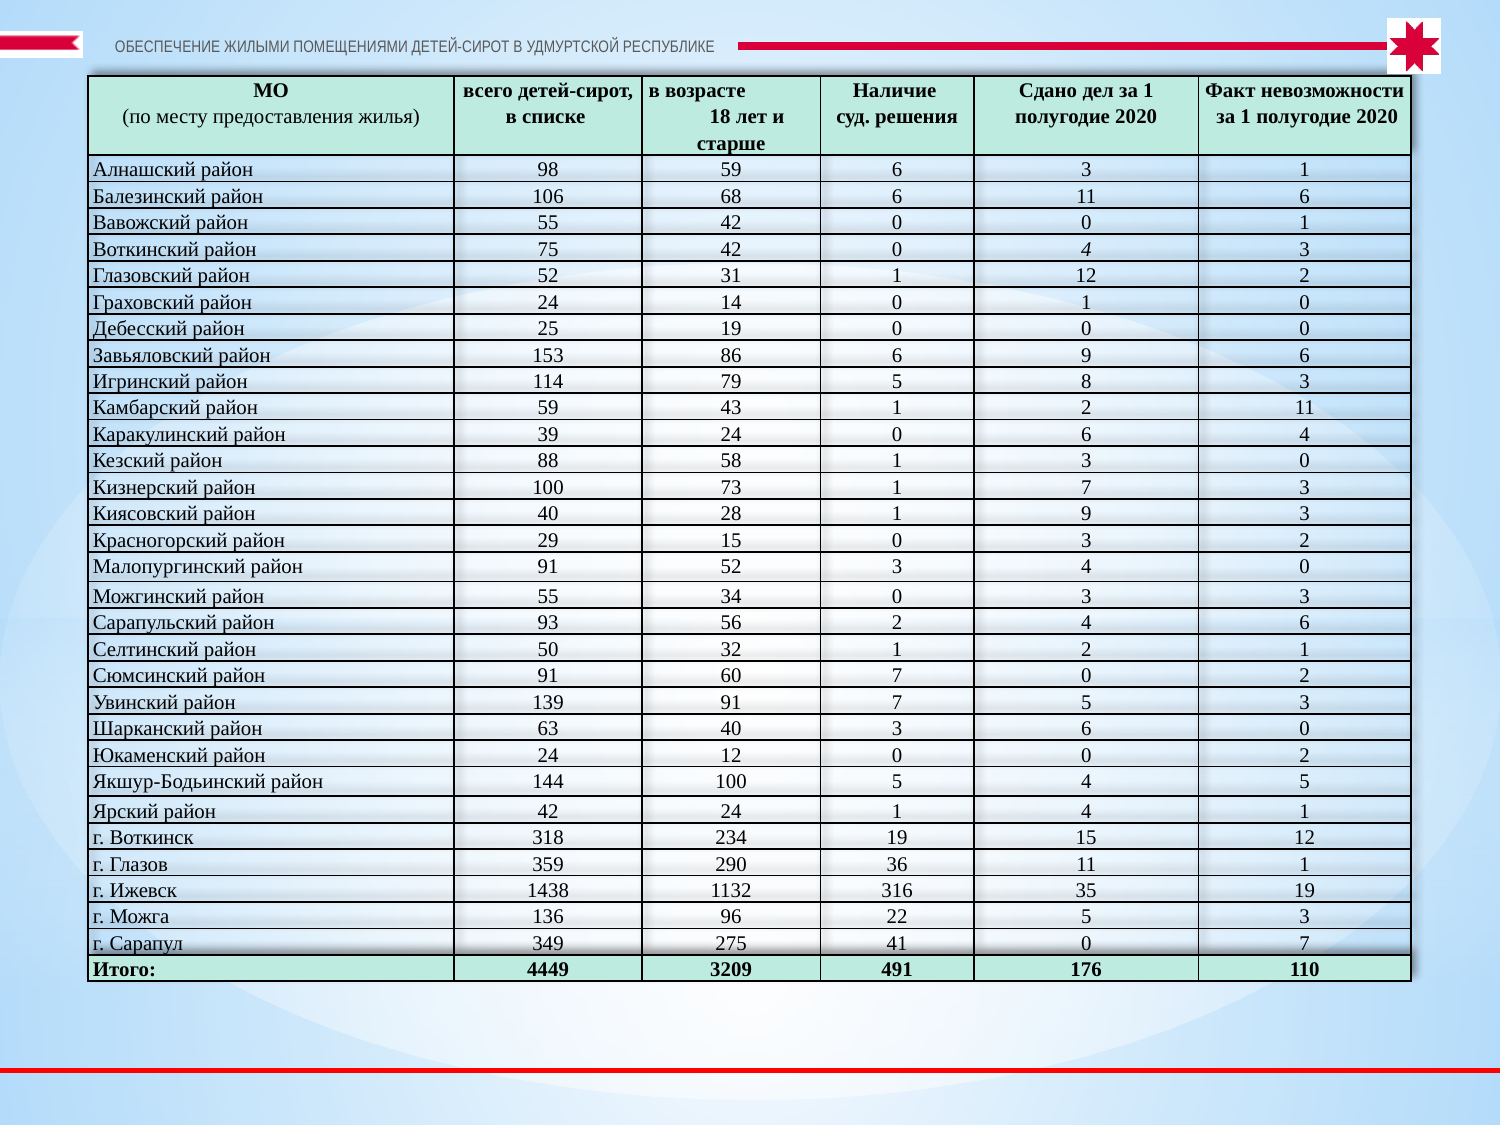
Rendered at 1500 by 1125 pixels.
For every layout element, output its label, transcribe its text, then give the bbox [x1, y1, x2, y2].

table_header МО (по месту предоставления жилья) [89, 77, 453, 154]
table_cell 136 [455, 903, 641, 928]
table_cell 1 [975, 288, 1198, 313]
table_cell Завьяловский район [89, 341, 453, 366]
table_cell 59 [455, 394, 641, 419]
table_cell 1 [1199, 209, 1410, 233]
table_cell 3 [1199, 582, 1410, 607]
table_cell 491 [821, 956, 973, 980]
table_cell 4 [975, 235, 1198, 260]
table_cell 5 [821, 767, 973, 795]
table_cell 0 [821, 582, 973, 607]
table_cell 3 [1199, 235, 1410, 260]
table_cell 6 [821, 182, 973, 207]
table_cell 4 [975, 767, 1198, 795]
table_cell Киясовский район [89, 500, 453, 524]
table_cell 110 [1199, 956, 1410, 980]
table_cell 55 [455, 209, 641, 233]
table_cell 58 [643, 447, 820, 472]
table_cell Юкаменский район [89, 741, 453, 766]
table_cell 14 [643, 288, 820, 313]
table_cell 3 [1199, 500, 1410, 524]
table_cell 75 [455, 235, 641, 260]
table_cell 73 [643, 473, 820, 498]
table_cell 100 [643, 767, 820, 795]
table_cell 32 [643, 635, 820, 660]
table_cell 24 [643, 420, 820, 445]
table_cell 3 [975, 447, 1198, 472]
table_cell Каракулинский район [89, 420, 453, 445]
table_cell 41 [821, 929, 973, 954]
table_cell 91 [455, 662, 641, 686]
picture [1387, 18, 1442, 74]
table_cell 316 [821, 876, 973, 901]
table_cell 31 [643, 262, 820, 286]
table_cell г. Сарапул [89, 929, 453, 954]
table_cell 0 [975, 315, 1198, 339]
table_cell 3 [1199, 368, 1410, 392]
table_cell 96 [643, 903, 820, 928]
table_cell 1 [1199, 156, 1410, 181]
table_cell Якшур-Бодьинский район [89, 767, 453, 795]
table_cell 98 [455, 156, 641, 181]
table_cell 12 [643, 741, 820, 766]
table_cell Вавожский район [89, 209, 453, 233]
table_cell 86 [643, 341, 820, 366]
table_cell 0 [975, 741, 1198, 766]
table_cell 34 [643, 582, 820, 607]
table_cell 3 [821, 715, 973, 739]
table_cell 6 [975, 420, 1198, 445]
table_cell 0 [1199, 288, 1410, 313]
table_cell 5 [821, 368, 973, 392]
table_cell Красногорский район [89, 526, 453, 551]
table_cell 11 [975, 182, 1198, 207]
table_header всего детей-сирот, в списке [455, 77, 641, 154]
table_cell 11 [1199, 394, 1410, 419]
table_cell 42 [643, 209, 820, 233]
table_cell 0 [821, 288, 973, 313]
table_cell Игринский район [89, 368, 453, 392]
table_cell Алнашский район [89, 156, 453, 181]
table_cell 0 [821, 209, 973, 233]
table_cell 60 [643, 662, 820, 686]
table_cell г. Глазов [89, 850, 453, 875]
table_cell 93 [455, 609, 641, 633]
table_cell 3 [975, 156, 1198, 181]
table_cell 2 [1199, 262, 1410, 286]
table_cell 144 [455, 767, 641, 795]
table_cell Ярский район [89, 797, 453, 822]
table_cell 106 [455, 182, 641, 207]
table_cell 4 [1199, 420, 1410, 445]
table_cell 3 [1199, 903, 1410, 928]
table_cell 4449 [455, 956, 641, 980]
table_cell Воткинский район [89, 235, 453, 260]
table_cell Граховский район [89, 288, 453, 313]
table_cell 2 [1199, 526, 1410, 551]
table_cell 1 [1199, 797, 1410, 822]
table_cell 0 [1199, 715, 1410, 739]
table_cell Дебесский район [89, 315, 453, 339]
table_cell 2 [975, 394, 1198, 419]
table_cell Сарапульский район [89, 609, 453, 633]
table_cell 55 [455, 582, 641, 607]
table_cell 0 [821, 526, 973, 551]
table_cell 24 [455, 288, 641, 313]
table_cell г. Ижевск [89, 876, 453, 901]
table_cell Малопургинский район [89, 553, 453, 581]
table_cell 5 [975, 903, 1198, 928]
table_cell 39 [455, 420, 641, 445]
table_cell 0 [975, 209, 1198, 233]
table_header Наличие суд. решения [821, 77, 973, 154]
table_cell 42 [643, 235, 820, 260]
table_cell 40 [455, 500, 641, 524]
table_cell 59 [643, 156, 820, 181]
table_cell 1 [1199, 850, 1410, 875]
table_cell 7 [975, 473, 1198, 498]
table_cell 0 [1199, 553, 1410, 581]
table_cell 91 [455, 553, 641, 581]
table_cell Увинский район [89, 688, 453, 713]
table_cell 19 [1199, 876, 1410, 901]
table_cell 0 [821, 741, 973, 766]
table_cell 349 [455, 929, 641, 954]
table_cell 63 [455, 715, 641, 739]
table_cell 12 [975, 262, 1198, 286]
table_cell 100 [455, 473, 641, 498]
table_cell 52 [455, 262, 641, 286]
table_cell 6 [1199, 182, 1410, 207]
table_cell 1438 [455, 876, 641, 901]
table_cell 22 [821, 903, 973, 928]
table_cell Шарканский район [89, 715, 453, 739]
table_cell 79 [643, 368, 820, 392]
table_cell 36 [821, 850, 973, 875]
table_cell Кизнерский район [89, 473, 453, 498]
table_cell Камбарский район [89, 394, 453, 419]
table_cell 24 [455, 741, 641, 766]
table_cell 8 [975, 368, 1198, 392]
table_header Факт невозможности за 1 полугодие 2020 [1199, 77, 1410, 154]
table_cell Глазовский район [89, 262, 453, 286]
table_cell 0 [975, 662, 1198, 686]
table_cell 176 [975, 956, 1198, 980]
text_box ОБЕСПЕЧЕНИЕ ЖИЛЫМИ ПОМЕЩЕНИЯМИ ДЕТЕЙ-СИРОТ В УДМУРТСКОЙ РЕСПУБЛИКЕ [100, 28, 759, 63]
table_cell 7 [821, 688, 973, 713]
table_cell Итого: [89, 956, 453, 980]
table_cell 6 [1199, 609, 1410, 633]
table_cell Кезский район [89, 447, 453, 472]
table_cell 1 [821, 262, 973, 286]
table_cell 19 [821, 824, 973, 848]
table_cell 3 [1199, 473, 1410, 498]
table_cell 35 [975, 876, 1198, 901]
table_cell 290 [643, 850, 820, 875]
table_cell 50 [455, 635, 641, 660]
table_cell 0 [821, 315, 973, 339]
table_cell 1 [821, 473, 973, 498]
table_cell Можгинский район [89, 582, 453, 607]
table_cell 28 [643, 500, 820, 524]
table_cell 25 [455, 315, 641, 339]
table_cell 4 [975, 553, 1198, 581]
table_cell 359 [455, 850, 641, 875]
table_cell 4 [975, 609, 1198, 633]
table_cell 318 [455, 824, 641, 848]
table_cell г. Воткинск [89, 824, 453, 848]
table_cell 3 [1199, 688, 1410, 713]
table_cell 1 [821, 500, 973, 524]
table_cell 139 [455, 688, 641, 713]
table_cell 43 [643, 394, 820, 419]
table_cell 7 [1199, 929, 1410, 954]
table_cell г. Можга [89, 903, 453, 928]
table_cell 9 [975, 500, 1198, 524]
table_cell 3209 [643, 956, 820, 980]
table_cell 42 [455, 797, 641, 822]
table_cell 0 [821, 420, 973, 445]
table_cell 19 [643, 315, 820, 339]
table_cell 5 [975, 688, 1198, 713]
table_cell 56 [643, 609, 820, 633]
table_cell 24 [643, 797, 820, 822]
table_cell 68 [643, 182, 820, 207]
table_cell 275 [643, 929, 820, 954]
table_cell 0 [1199, 315, 1410, 339]
table_cell 1 [821, 797, 973, 822]
table_cell Сюмсинский район [89, 662, 453, 686]
table_cell 5 [1199, 767, 1410, 795]
table_cell 1 [821, 635, 973, 660]
table_cell 91 [643, 688, 820, 713]
table_header в возрасте 18 лет и старше [643, 77, 820, 154]
table_cell 40 [643, 715, 820, 739]
table_cell 1 [1199, 635, 1410, 660]
table_cell Селтинский район [89, 635, 453, 660]
table_cell 0 [1199, 447, 1410, 472]
table_cell 6 [821, 156, 973, 181]
table_cell 234 [643, 824, 820, 848]
table_cell 15 [975, 824, 1198, 848]
table_cell 6 [821, 341, 973, 366]
table_cell 2 [975, 635, 1198, 660]
table_cell 3 [821, 553, 973, 581]
table_cell 6 [975, 715, 1198, 739]
table_cell 52 [643, 553, 820, 581]
table_cell 3 [975, 582, 1198, 607]
table_cell 114 [455, 368, 641, 392]
picture [0, 30, 83, 58]
table_header Сдано дел за 1 полугодие 2020 [975, 77, 1198, 154]
table_cell 2 [1199, 662, 1410, 686]
table_cell 15 [643, 526, 820, 551]
table_cell 3 [975, 526, 1198, 551]
table_cell 12 [1199, 824, 1410, 848]
table_cell 1 [821, 394, 973, 419]
table_cell 2 [821, 609, 973, 633]
table_cell 11 [975, 850, 1198, 875]
table_cell 7 [821, 662, 973, 686]
table_cell 4 [975, 797, 1198, 822]
table_cell 9 [975, 341, 1198, 366]
table_cell 1132 [643, 876, 820, 901]
table_cell 88 [455, 447, 641, 472]
table_cell 0 [975, 929, 1198, 954]
table_cell 2 [1199, 741, 1410, 766]
table_cell 6 [1199, 341, 1410, 366]
table_cell 1 [821, 447, 973, 472]
table_cell 29 [455, 526, 641, 551]
table_cell 153 [455, 341, 641, 366]
table_cell Балезинский район [89, 182, 453, 207]
table_cell 0 [821, 235, 973, 260]
